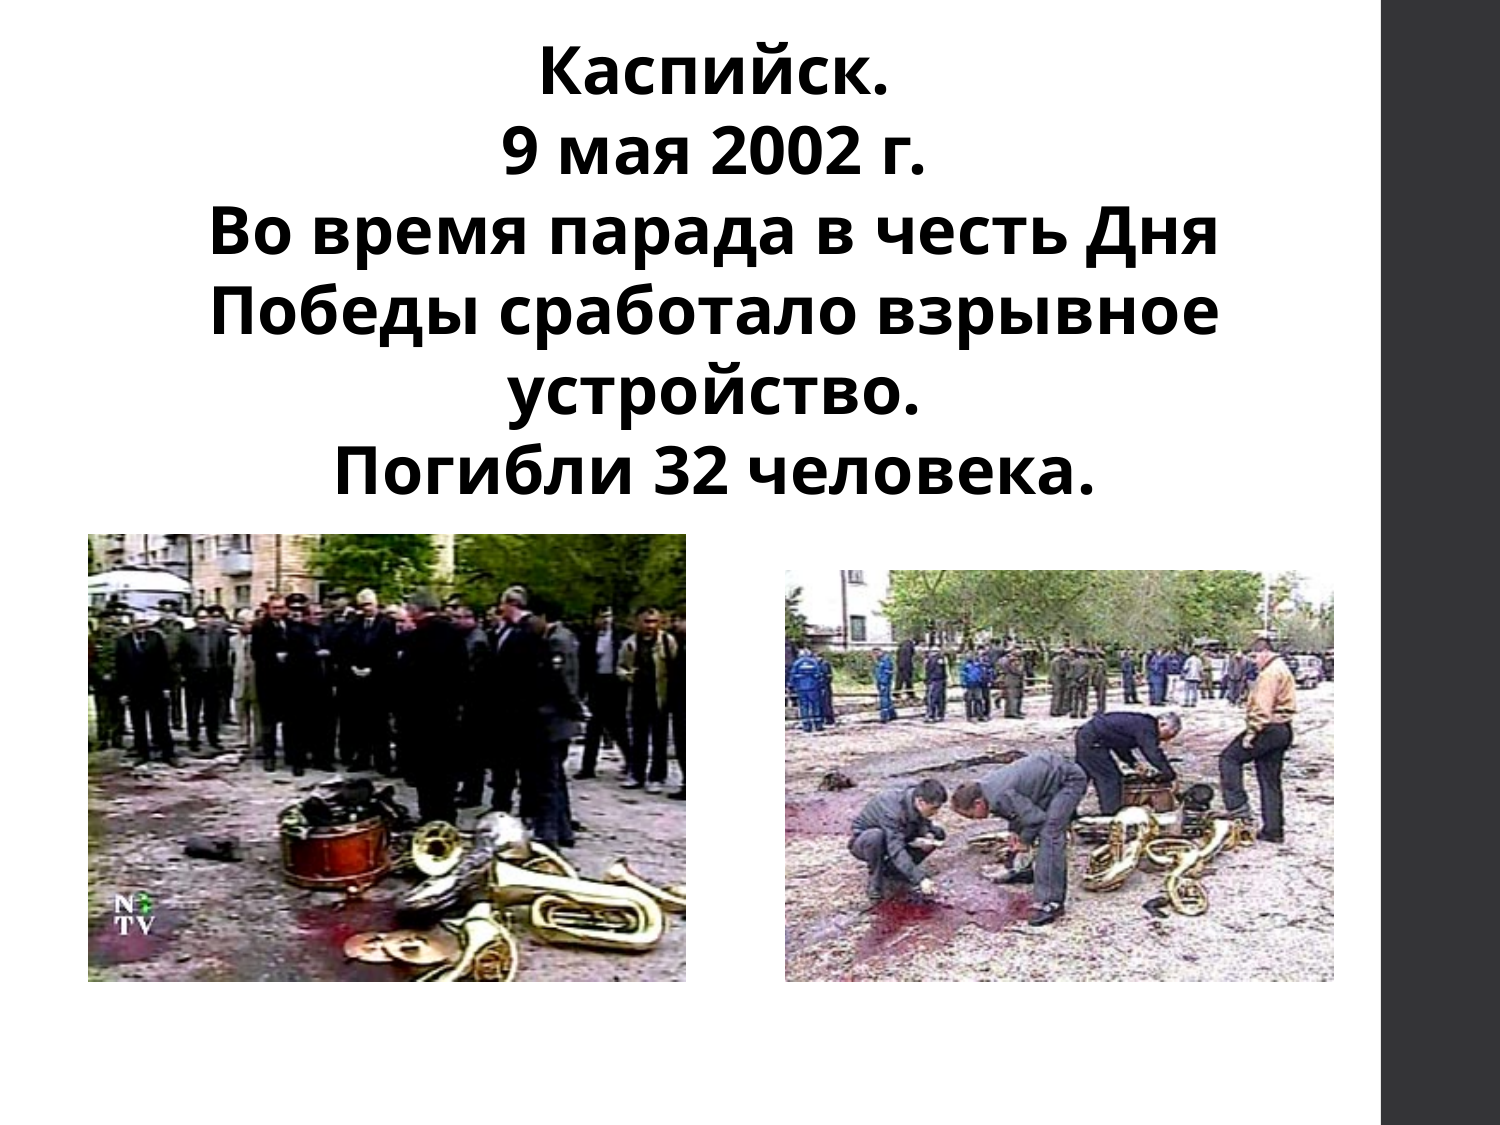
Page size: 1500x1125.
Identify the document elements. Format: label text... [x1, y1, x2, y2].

picture [88, 534, 686, 982]
text_box Каспийск. 9 мая 2002 г. Во время парада в честь Дня Победы сработало взрывное устройство. Погибли 32 человека. [160, 75, 1269, 620]
picture [785, 570, 1334, 982]
